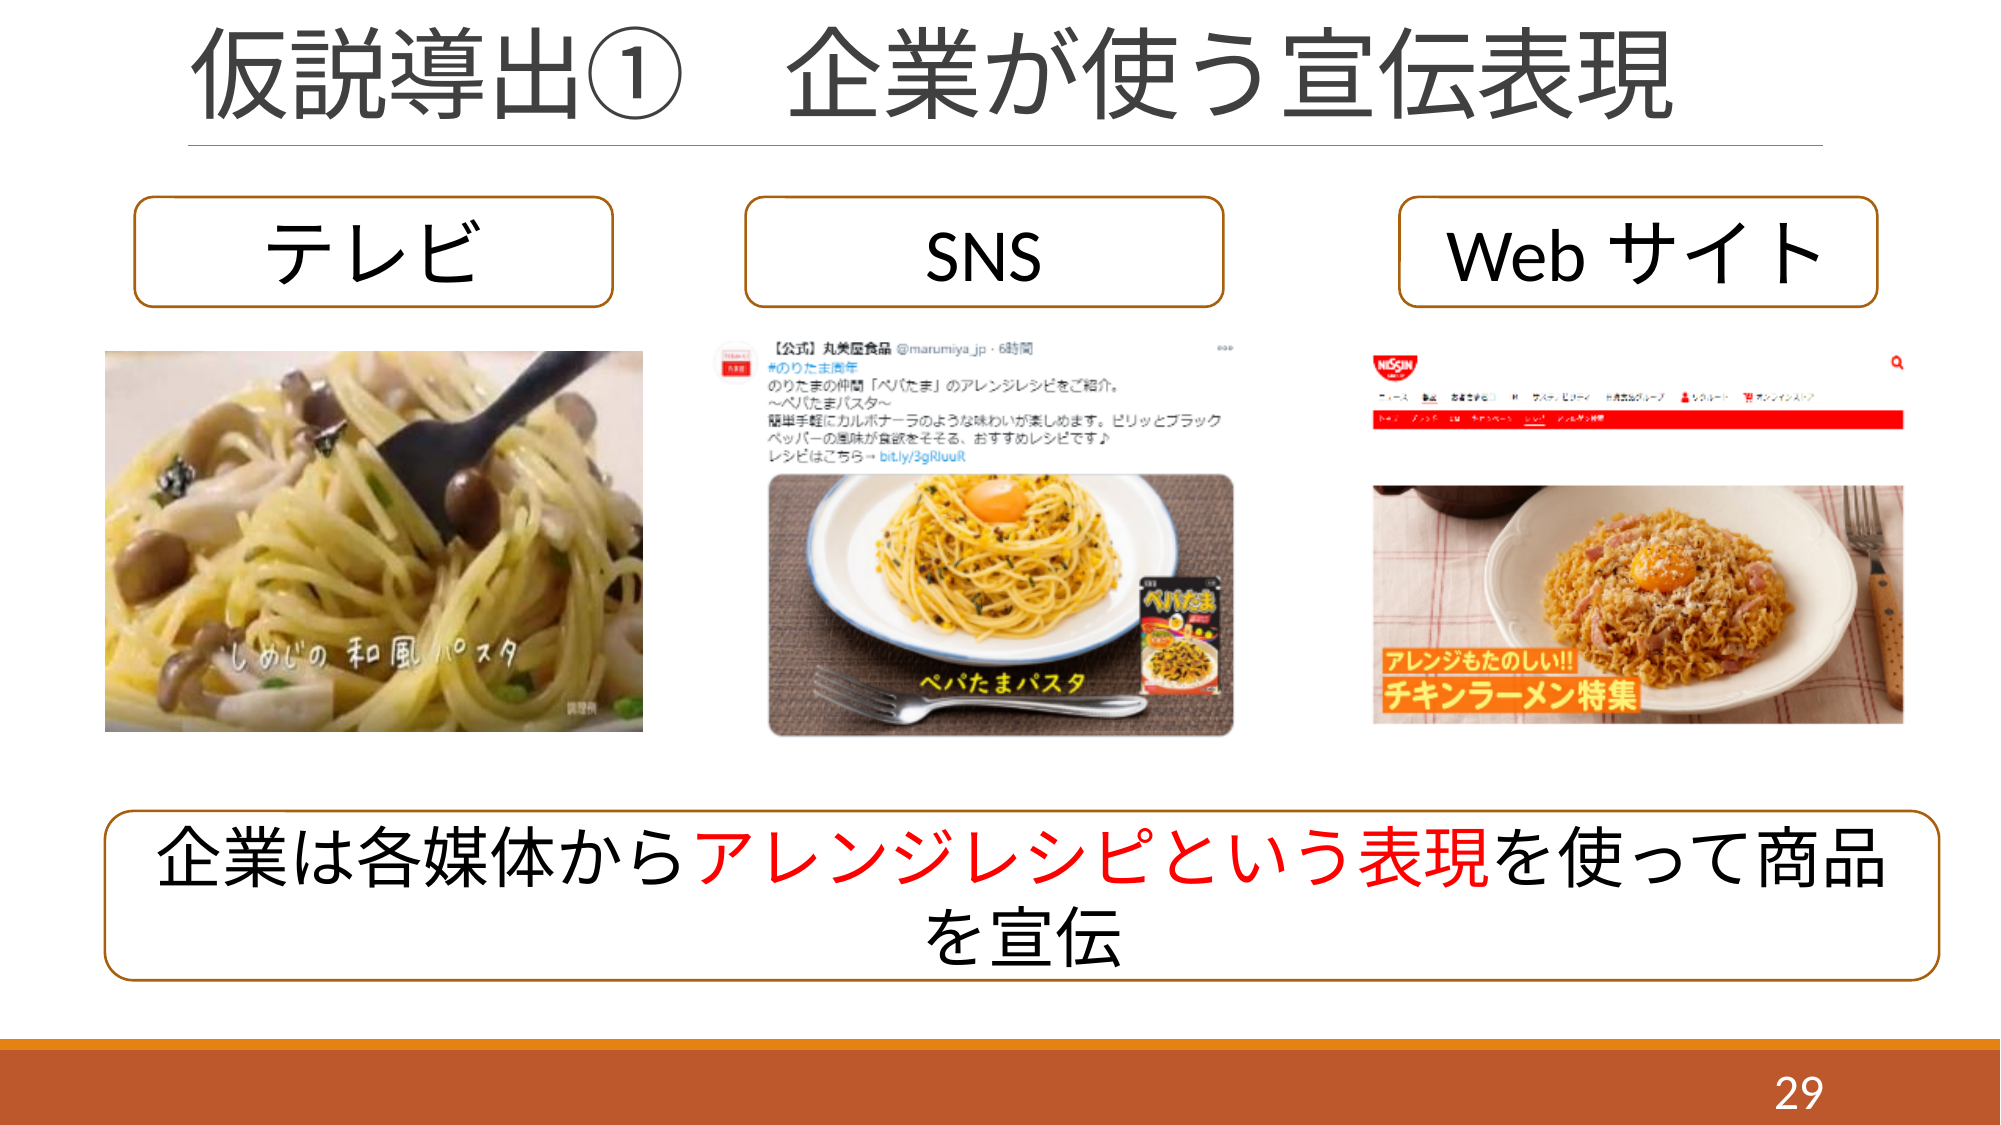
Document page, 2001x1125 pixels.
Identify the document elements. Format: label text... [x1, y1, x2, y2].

text_box Webサイト [1398, 195, 1879, 309]
text_box 企業は各媒体からアレンジレシピという表現を使って商品を宣伝 [103, 809, 1941, 982]
picture [104, 351, 643, 733]
text_box SNS [744, 195, 1225, 309]
picture [1369, 351, 1908, 733]
picture [704, 341, 1244, 743]
slide_number 29 [1624, 1059, 1840, 1120]
title 仮説導出① 企業が使う宣伝表現 [174, 13, 1825, 140]
text_box テレビ [133, 195, 614, 309]
